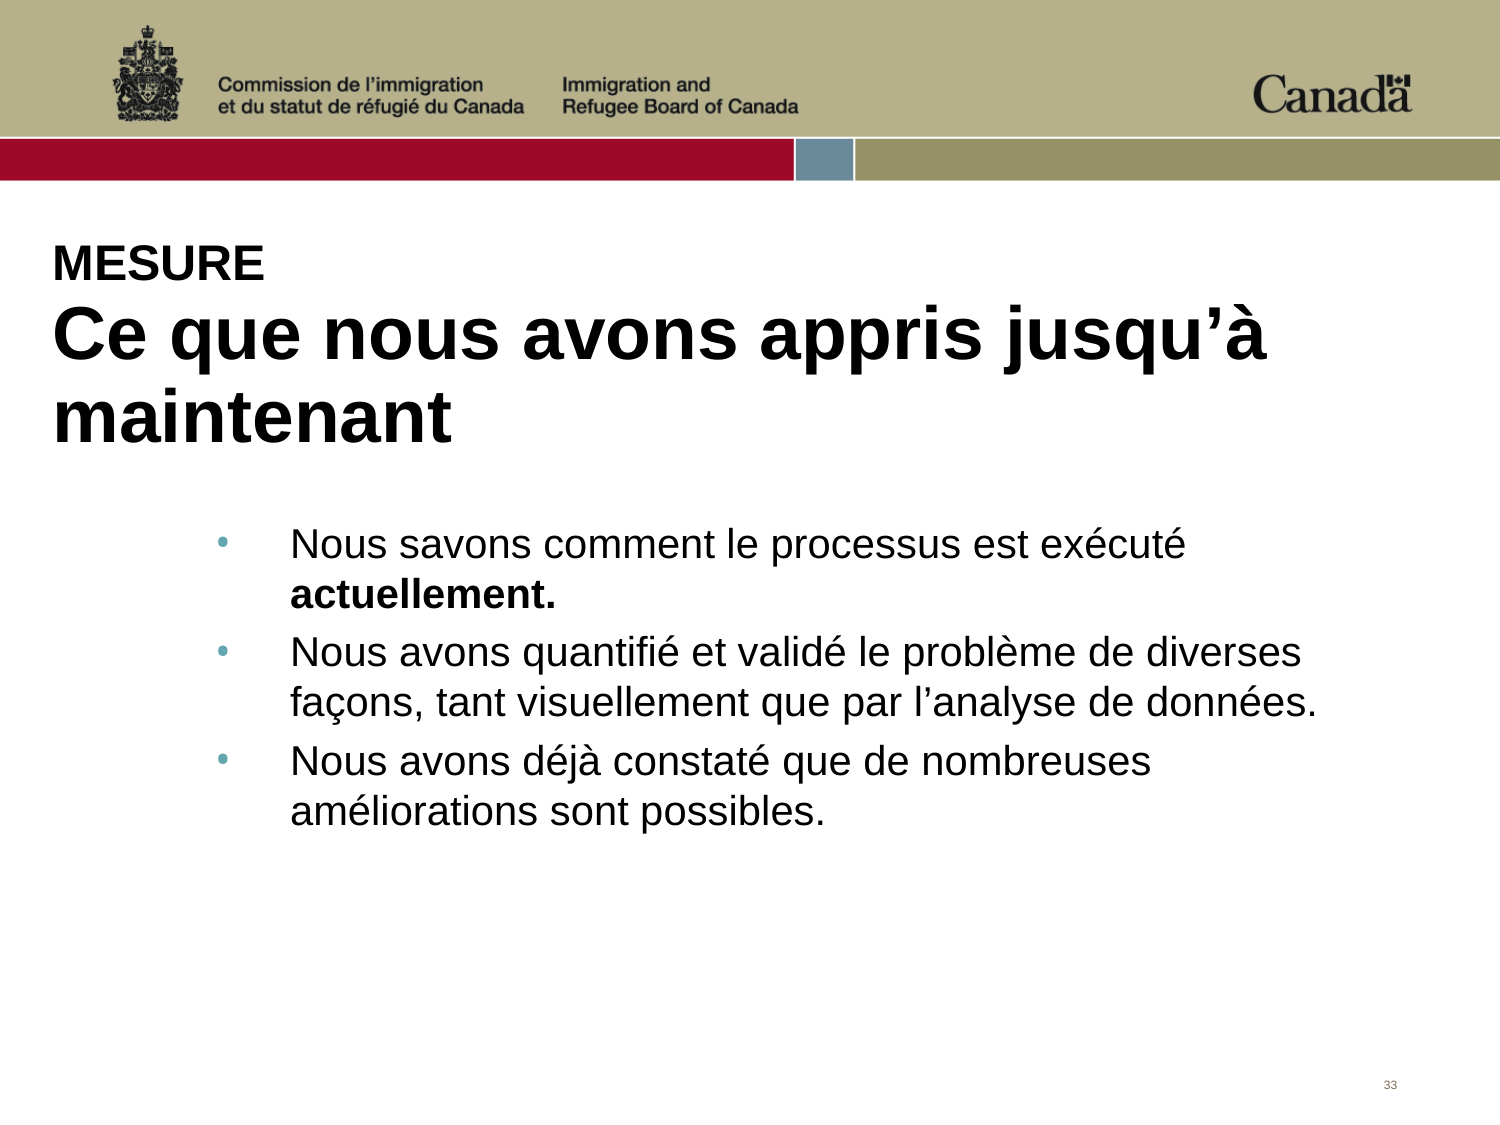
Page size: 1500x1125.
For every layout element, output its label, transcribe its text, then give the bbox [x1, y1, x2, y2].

slide_number 33 [1100, 1025, 1413, 1100]
list Nous savons comment le processus est exécuté actuellement. Nous avons quantifié et validé le problème de diverses façons, tant visuellement que par l’analyse de données. Nous avons déjà constaté que de nombreuses améliorations sont possibles. [200, 509, 1413, 1047]
title MESURE Ce que nous avons appris jusqu’à maintenant [37, 200, 1388, 350]
picture [0, 0, 1500, 1125]
